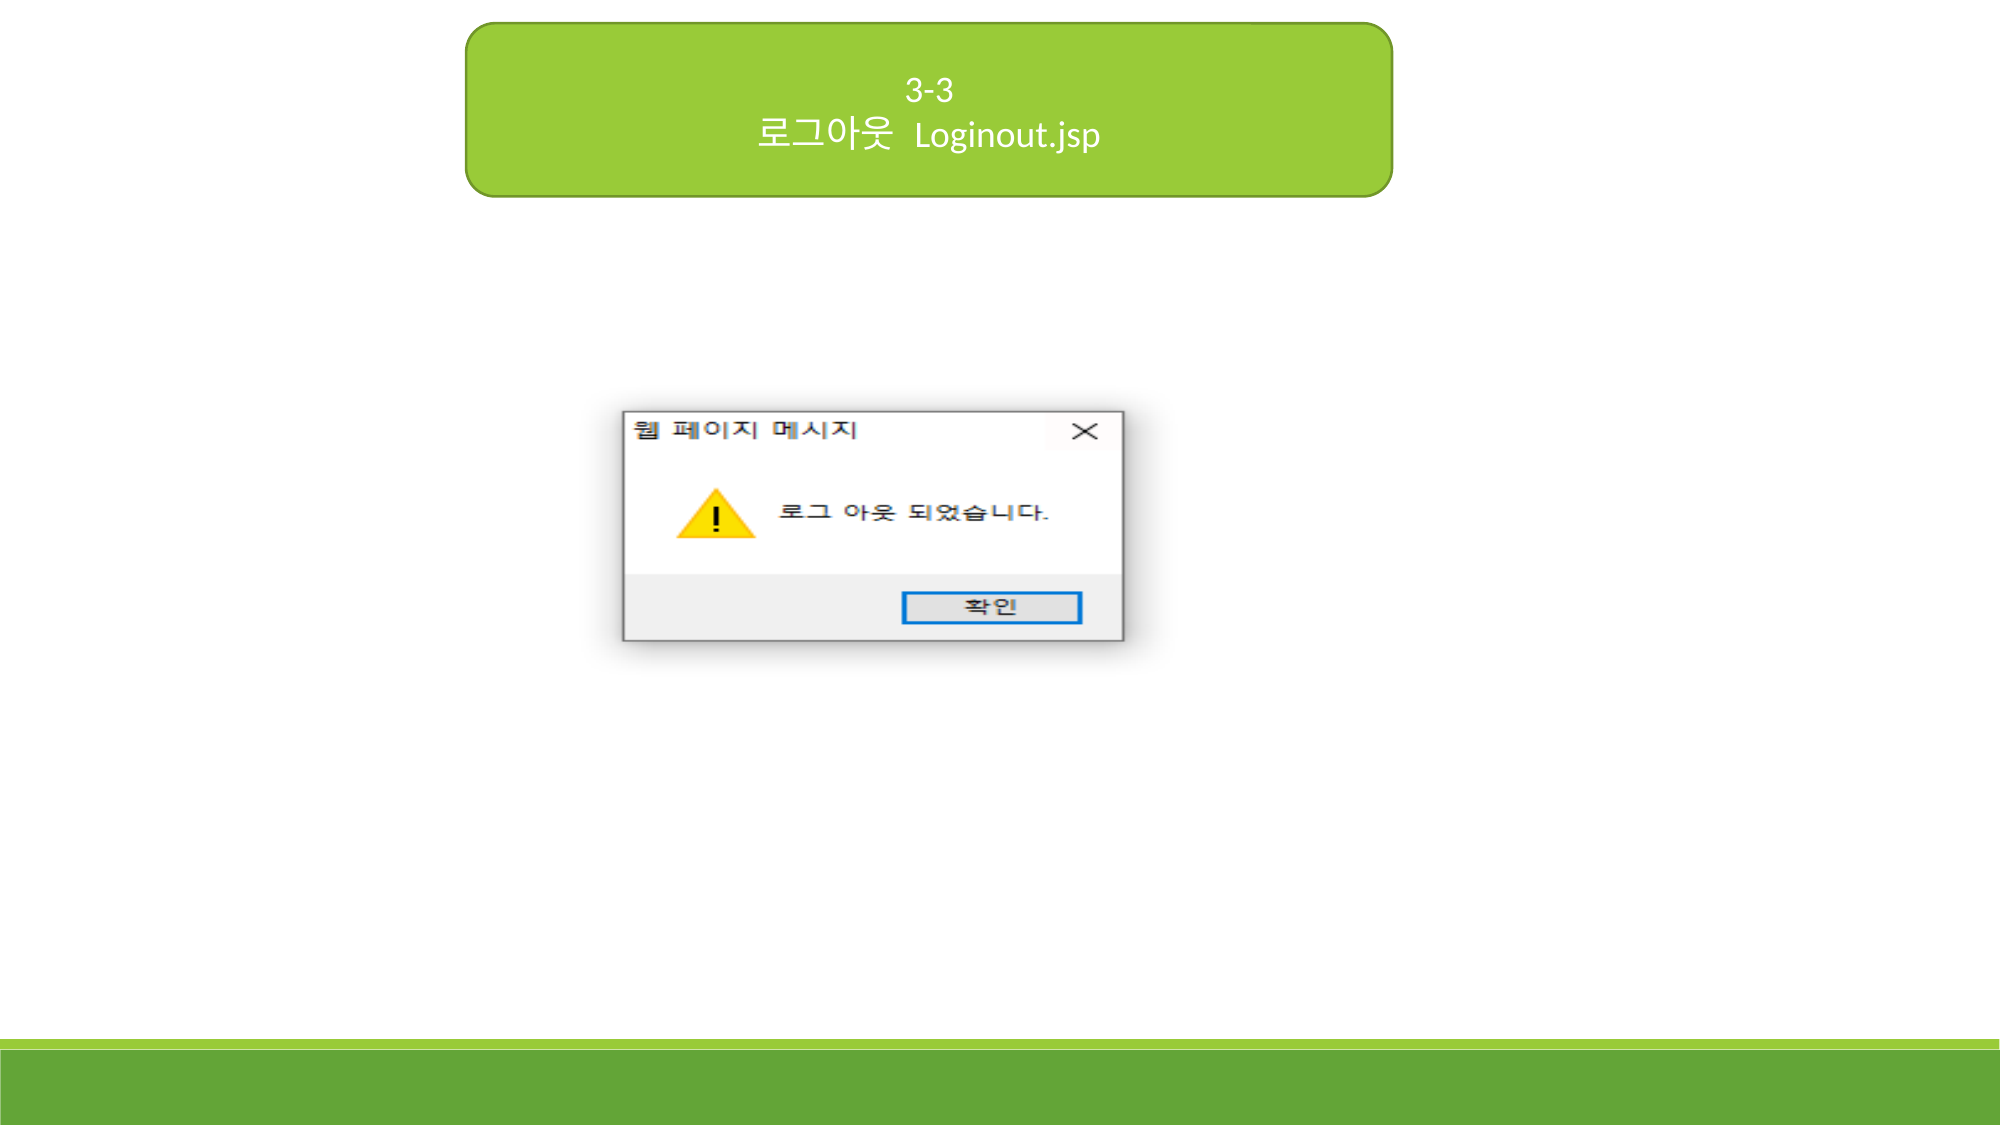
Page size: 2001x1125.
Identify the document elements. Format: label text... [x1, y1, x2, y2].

picture [467, 372, 1400, 780]
text_box 3-3 로그아웃 Loginout.jsp [464, 21, 1394, 198]
